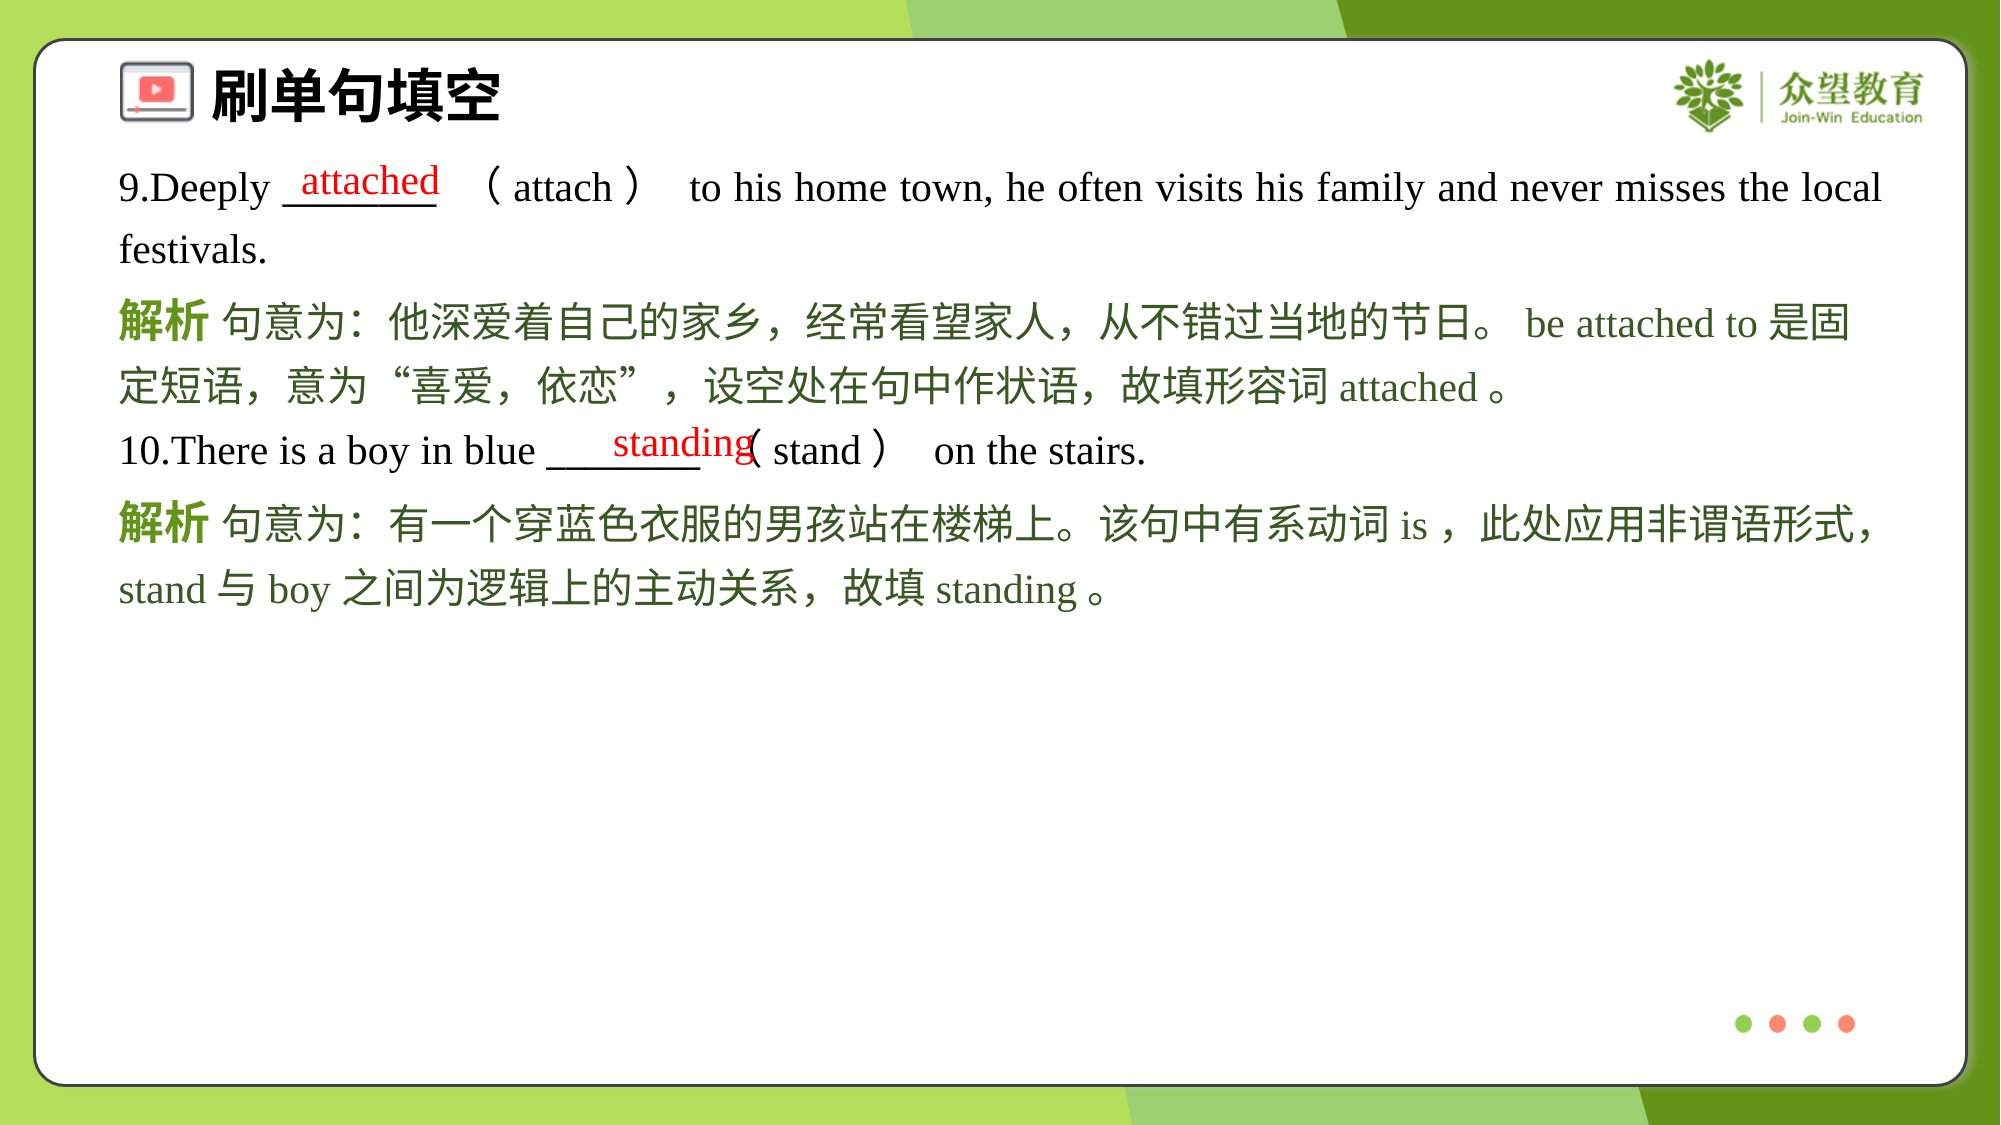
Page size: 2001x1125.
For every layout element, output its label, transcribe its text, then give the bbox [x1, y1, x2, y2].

text_box 解析 句意为：有一个穿蓝色衣服的男孩站在楼梯上。该句中有系动词is，此处应用非谓语形式，stand与boy之间为逻辑上的主动关系，故填standing。 [118, 480, 1883, 607]
text_box 9.Deeply ________ （attach） to his home town, he often visits his family and never misses the local festivals. [118, 146, 1883, 267]
text_box 解析 句意为：他深爱着自己的家乡，经常看望家人，从不错过当地的节日。be attached to是固定短语，意为“喜爱，依恋”，设空处在句中作状语，故填形容词attached。 [118, 278, 1883, 405]
text_box standing [608, 402, 759, 460]
text_box attached [296, 140, 445, 199]
picture [0, 0, 2000, 1125]
text_box 10.There is a boy in blue ________ （stand） on the stairs. [118, 410, 1883, 468]
